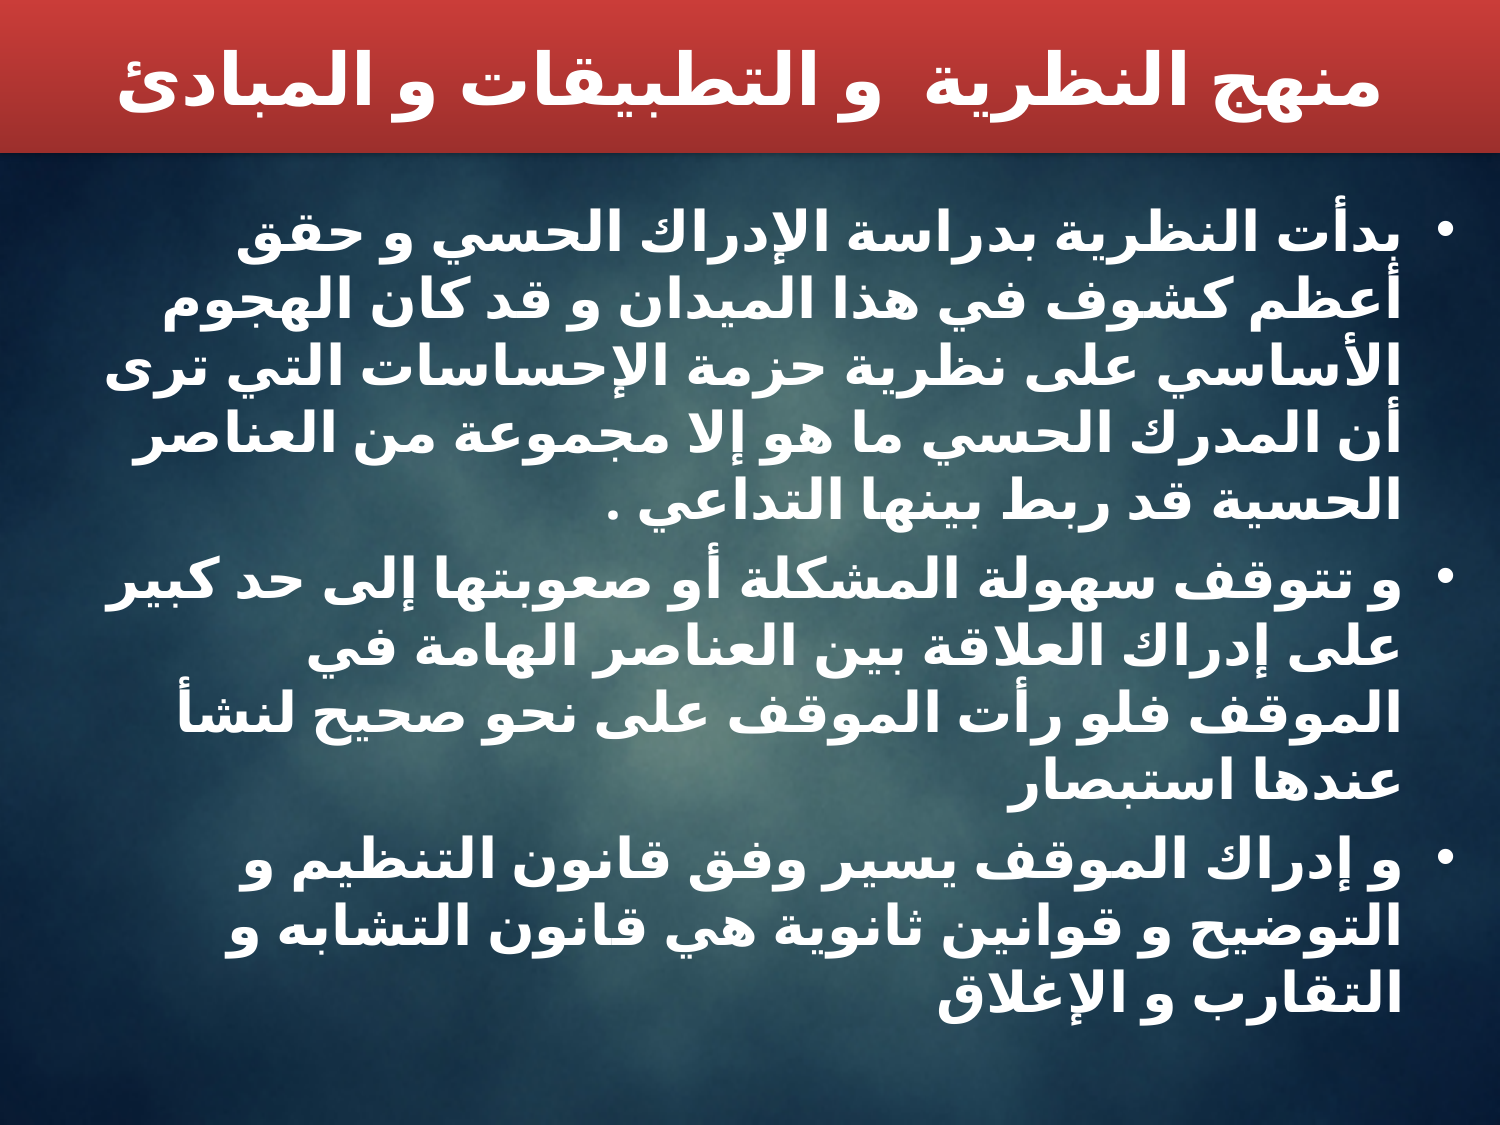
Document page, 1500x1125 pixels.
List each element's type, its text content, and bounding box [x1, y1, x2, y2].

list بدأت النظرية بدراسة الإدراك الحسي و حقق أعظم كشوف في هذا الميدان و قد كان الهجوم الأساسي على نظرية حزمة الإحساسات التي ترى أن المدرك الحسي ما هو إلا مجموعة من العناصر الحسية قد ربط بينها التداعي . و تتوقف سهولة المشكلة أو صعوبتها إلى حد كبير على إدراك العلاقة بين العناصر الهامة في الموقف فلو رأت الموقف على نحو صحيح لنشأ عندها استبصار و إدراك الموقف يسير وفق قانون التنظيم و التوضيح و قوانين ثانوية هي قانون التشابه و التقارب و الإغلاق [82, 187, 1468, 1043]
picture [0, 153, 1500, 1125]
text_box منهج النظرية و التطبيقات و المبادئ [0, 0, 1500, 153]
